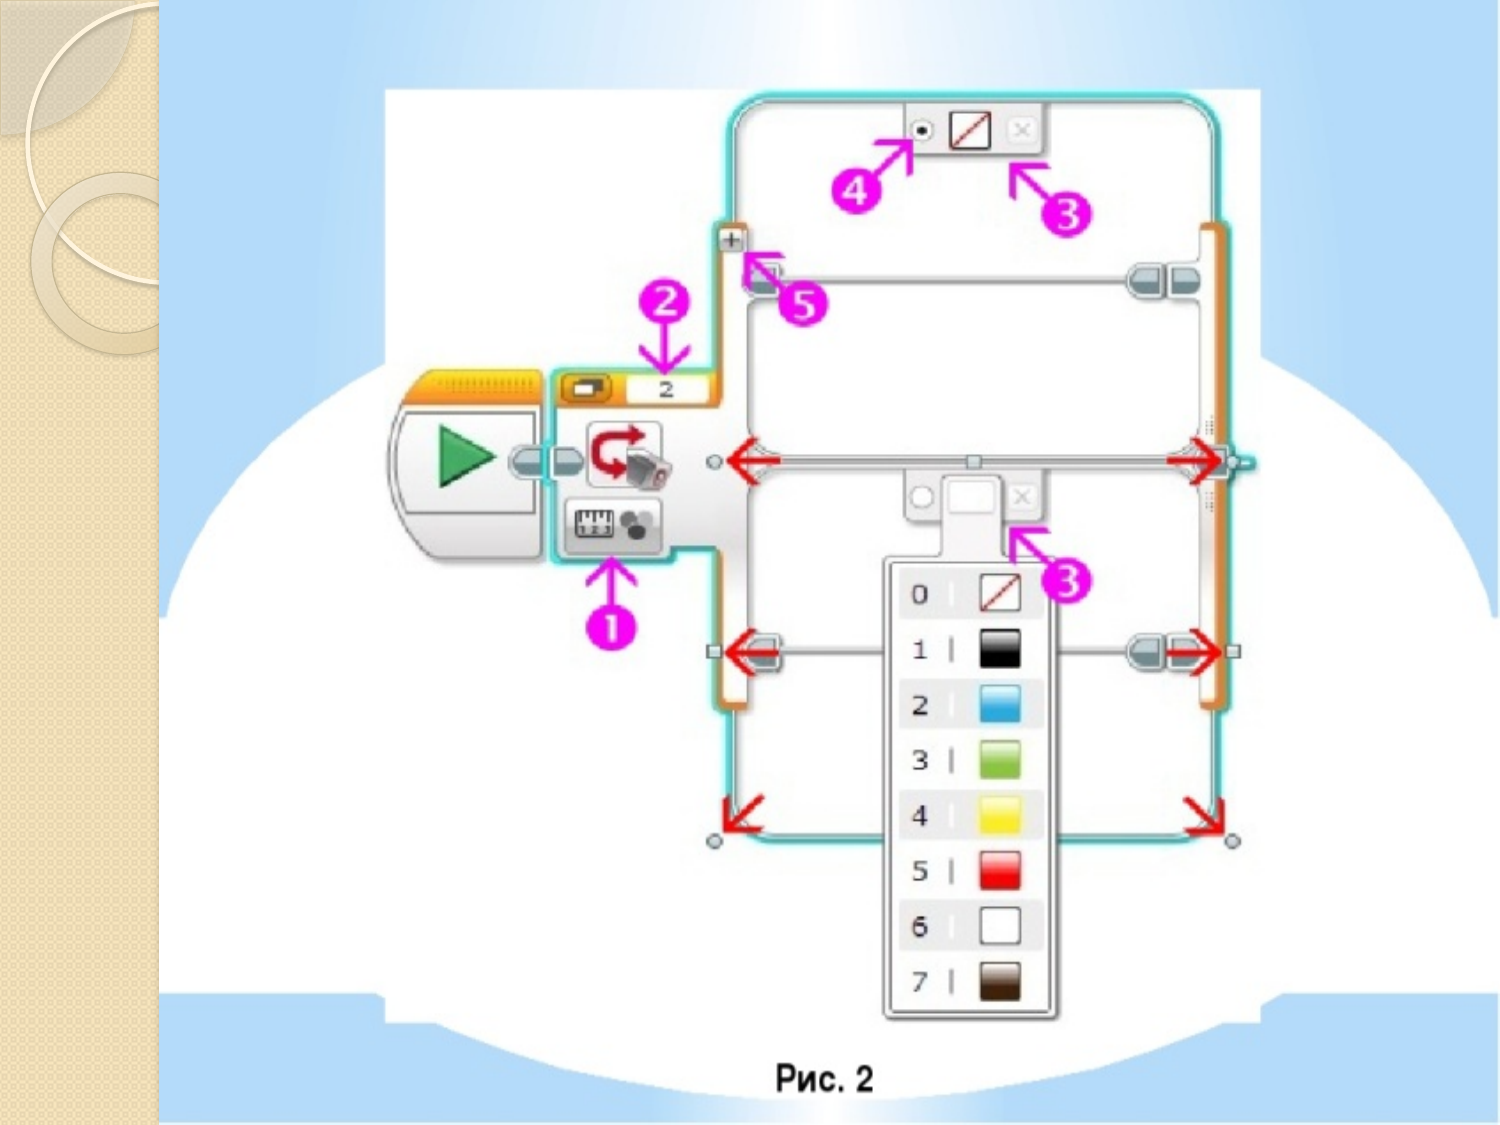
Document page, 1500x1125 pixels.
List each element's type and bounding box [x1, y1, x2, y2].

picture [159, 0, 1500, 1125]
